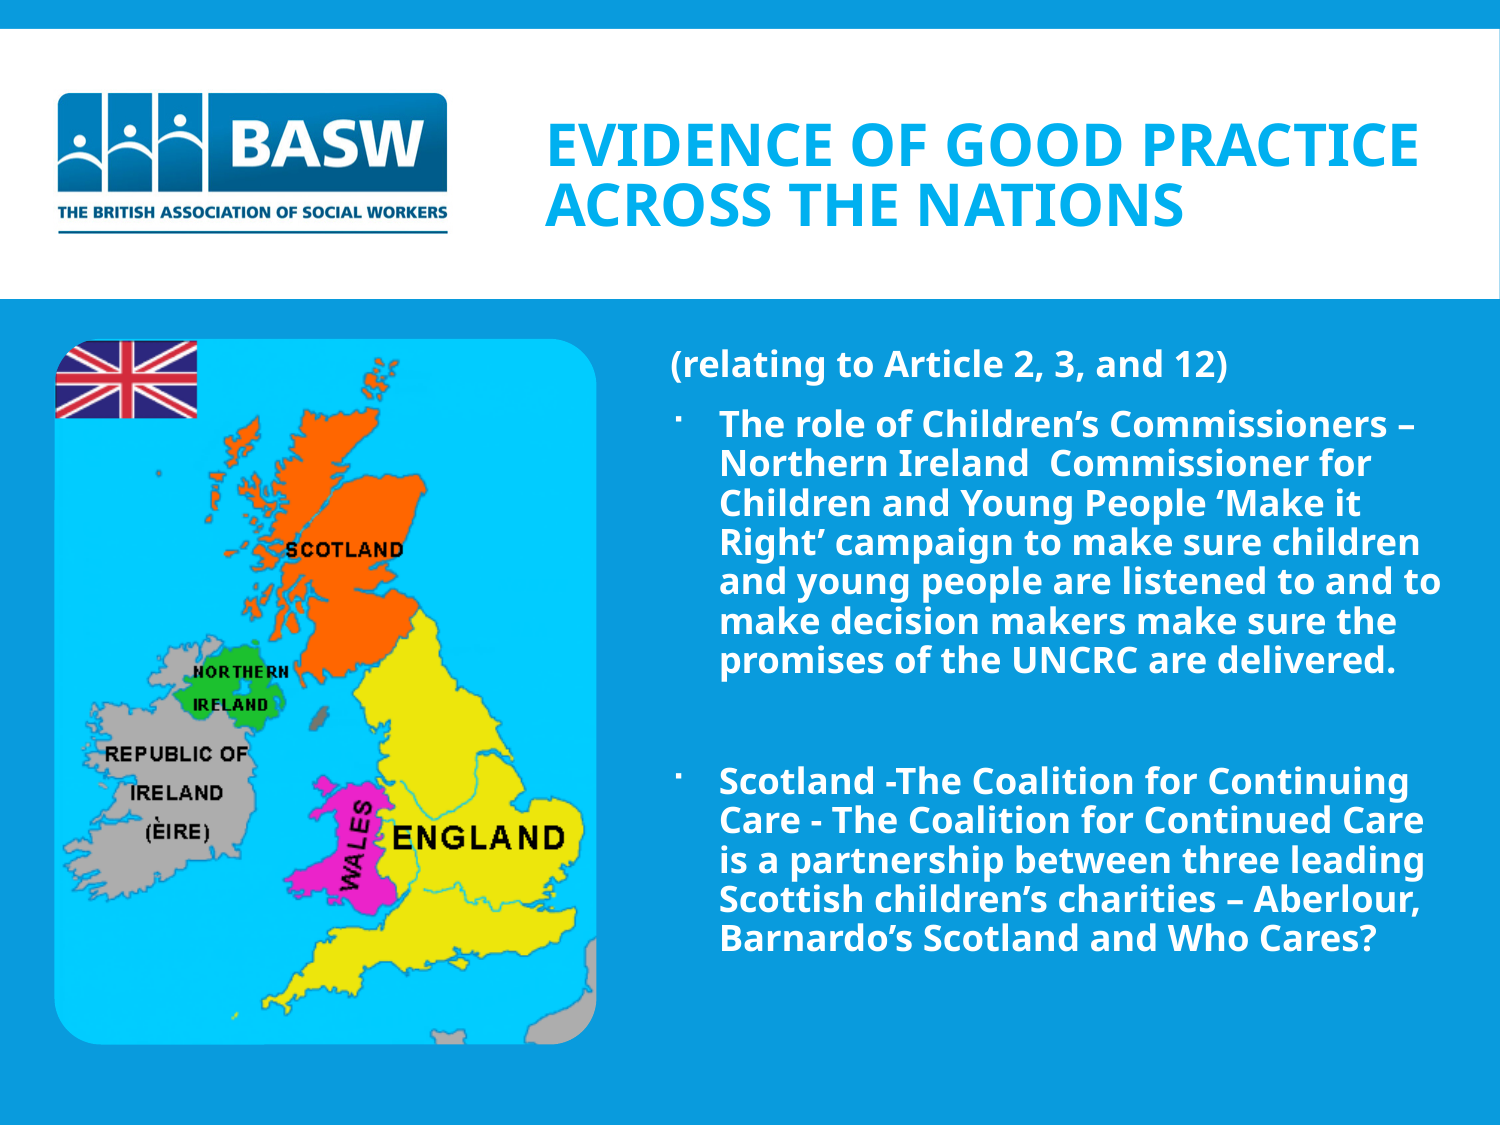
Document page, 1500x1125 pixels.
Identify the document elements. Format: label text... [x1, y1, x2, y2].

picture [56, 341, 197, 418]
picture [212, 492, 219, 510]
picture [87, 724, 96, 732]
picture [296, 601, 304, 614]
picture [259, 408, 583, 1013]
picture [223, 550, 237, 557]
picture [314, 777, 337, 796]
picture [98, 783, 107, 788]
picture [232, 1012, 238, 1020]
picture [363, 389, 372, 398]
picture [375, 359, 384, 365]
picture [93, 816, 102, 823]
list (relating to Article 2, 3, and 12) The role of Children’s Commissioners – Northern Ireland Commissioner for Children and Young People ‘Make it Right’ campaign to make sure children and young people are listened to and to make decision makers make sure the promises of the UNCRC are delivered. Scotland -The Coalition for Continuing Care - The Coalition for Continued Care is a partnership between three leading Scottish children’s charities – Aberlour, Barnardo’s Scotland and Who Cares? [655, 338, 1460, 1019]
picture [432, 1030, 465, 1044]
picture [244, 598, 261, 620]
picture [52, 89, 453, 241]
picture [239, 474, 277, 516]
picture [451, 959, 468, 970]
picture [210, 473, 224, 480]
picture [390, 361, 397, 367]
picture [253, 544, 279, 571]
title Evidence of good practice across the nations [530, 41, 1460, 255]
picture [225, 417, 259, 467]
picture [65, 636, 284, 898]
picture [526, 939, 596, 1044]
picture [260, 585, 273, 604]
picture [286, 613, 299, 633]
picture [365, 368, 387, 391]
picture [310, 706, 327, 730]
